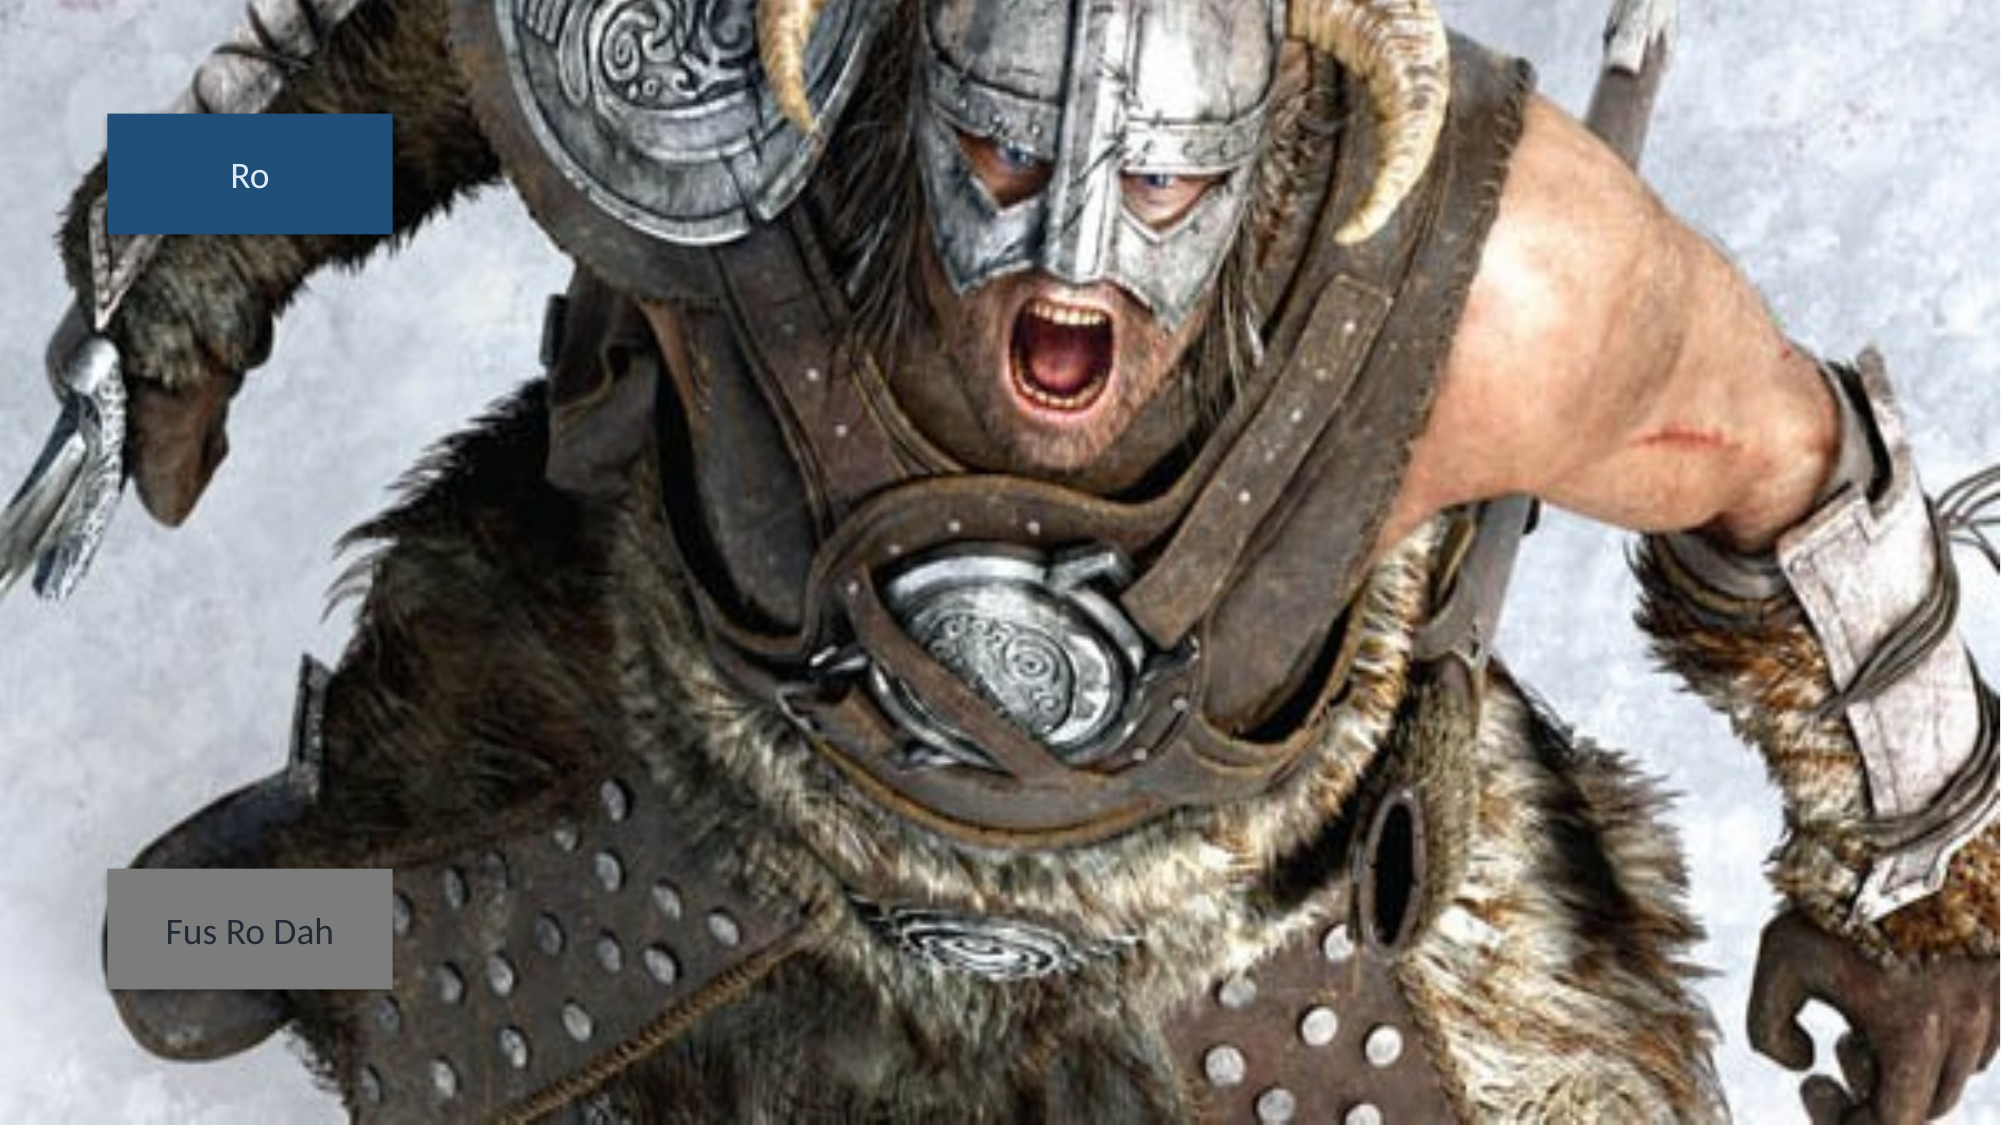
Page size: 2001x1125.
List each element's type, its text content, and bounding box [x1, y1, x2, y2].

text_box Ro [106, 113, 394, 235]
picture [0, 0, 2001, 1125]
text_box Fus Ro Dah [106, 868, 394, 991]
